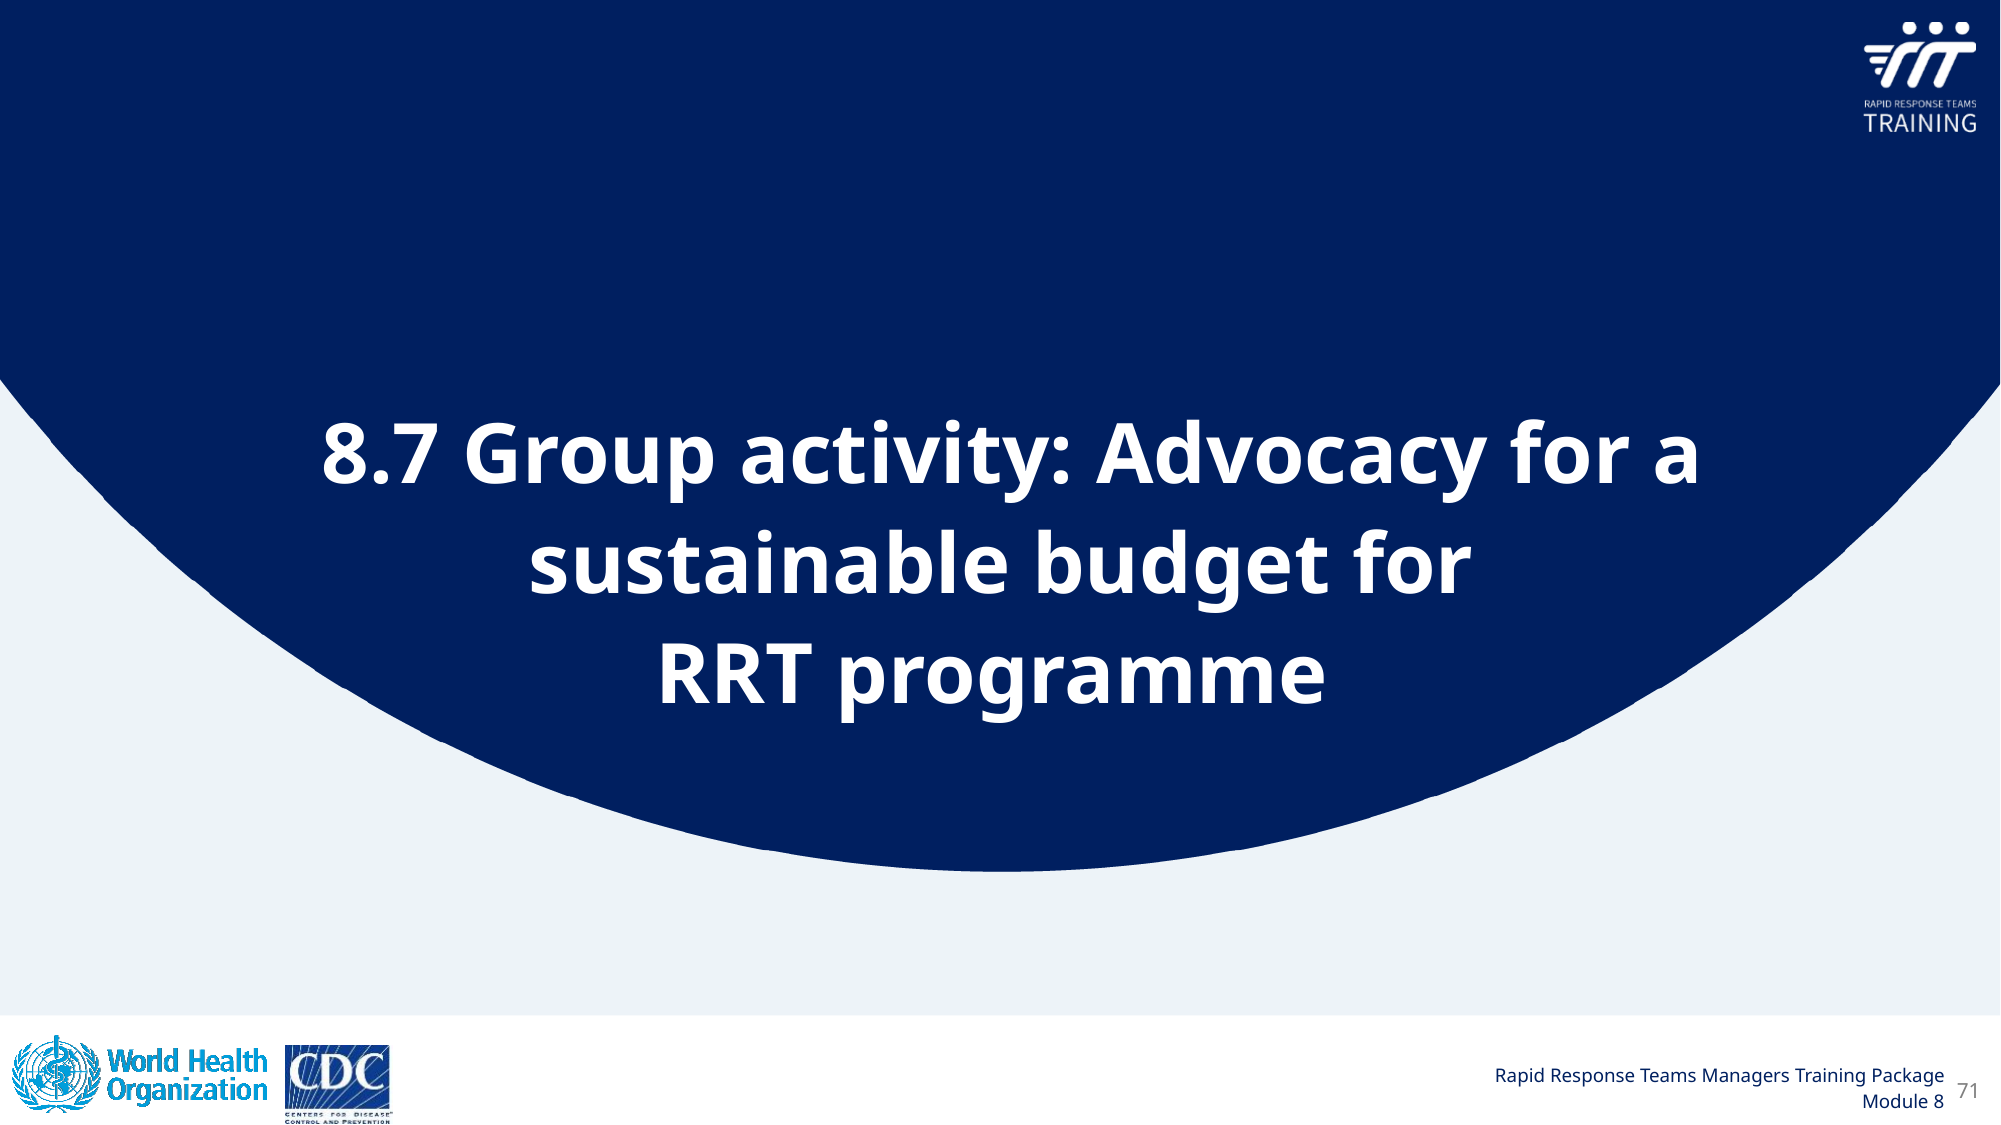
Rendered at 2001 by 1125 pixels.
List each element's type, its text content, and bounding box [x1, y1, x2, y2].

picture [12, 1035, 53, 1067]
picture [12, 1084, 46, 1113]
picture [36, 1035, 267, 1113]
picture [38, 1044, 53, 1052]
picture [43, 1088, 54, 1094]
slide_number 71 [1937, 1070, 2000, 1124]
picture [0, 0, 2001, 904]
picture [46, 1056, 54, 1061]
picture [34, 1058, 41, 1077]
picture [38, 1092, 54, 1100]
picture [28, 1054, 36, 1077]
picture [285, 1045, 393, 1124]
picture [50, 1109, 62, 1113]
text_box 8.7 Group activity: Advocacy for a sustainable budget for RRT programme [285, 382, 1740, 948]
